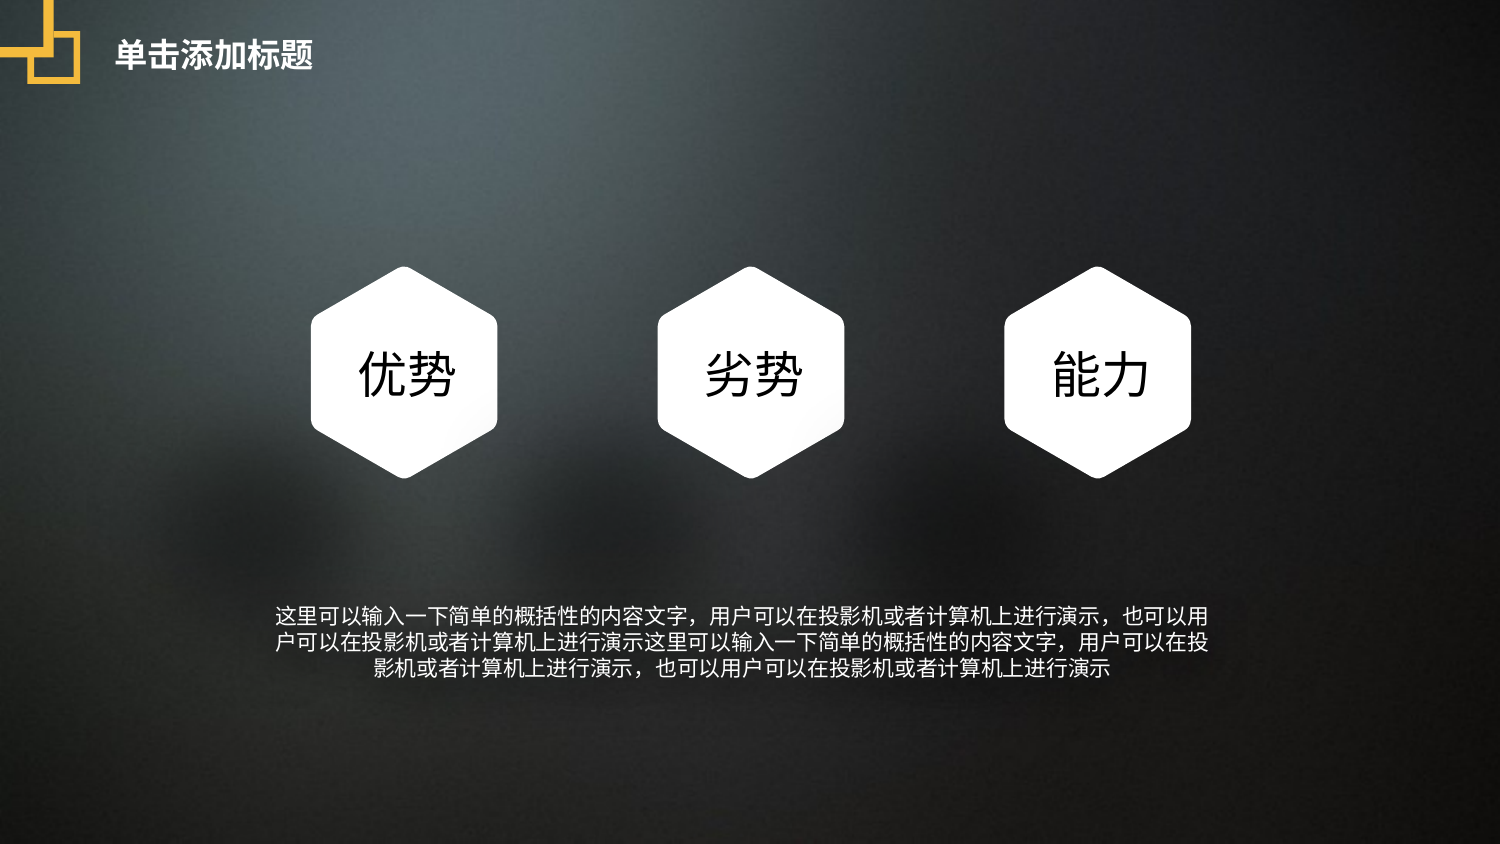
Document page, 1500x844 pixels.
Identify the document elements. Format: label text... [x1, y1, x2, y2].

text_box [1003, 265, 1193, 480]
text_box [309, 265, 499, 480]
text_box 这里可以输入一下简单的概括性的内容文字，用户可以在投影机或者计算机上进行演示，也可以用户可以在投影机或者计算机上进行演示这里可以输入一下简单的概括性的内容文字，用户可以在投影机或者计算机上进行演示，也可以用户可以在投影机或者计算机上进行演示 [249, 594, 1236, 715]
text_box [0, 1, 82, 82]
text_box 优势 [342, 336, 473, 412]
picture [0, 0, 1500, 844]
text_box 劣势 [689, 336, 820, 412]
text_box [656, 265, 846, 480]
text_box 能力 [1036, 336, 1167, 412]
text_box 单击添加标题 [99, 26, 358, 82]
